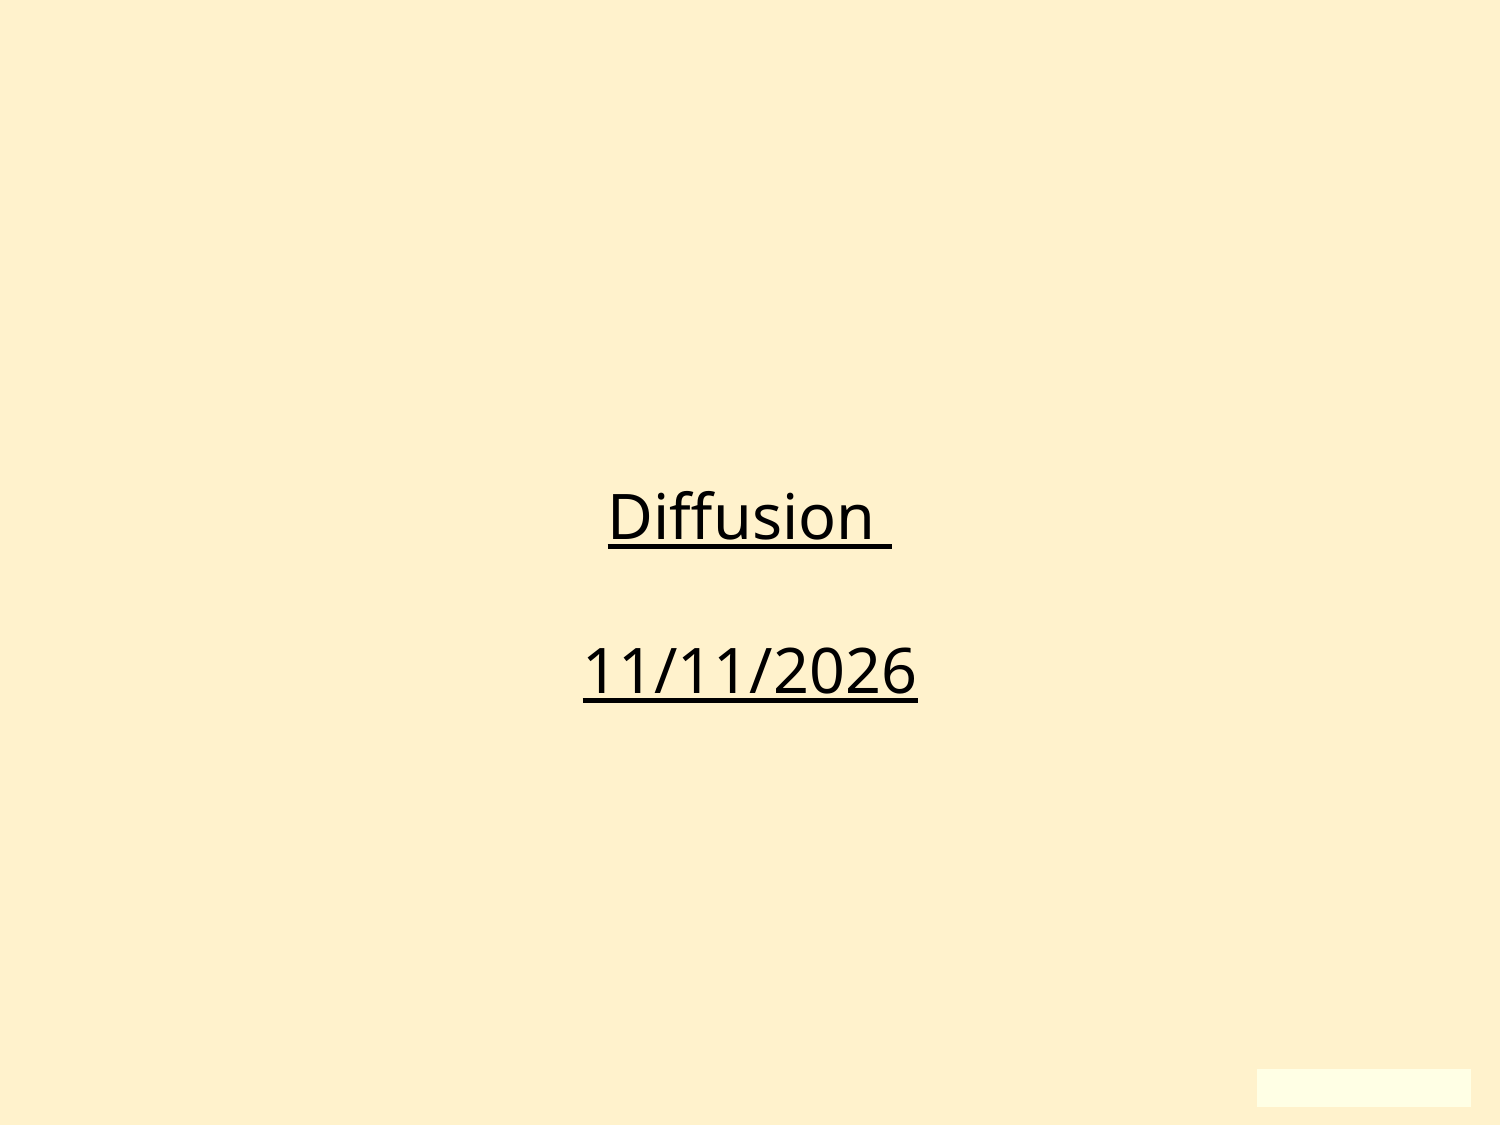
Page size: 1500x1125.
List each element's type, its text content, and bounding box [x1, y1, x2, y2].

text_box [1257, 1069, 1471, 1107]
title Diffusion 19/10/2020 [187, 468, 1313, 717]
